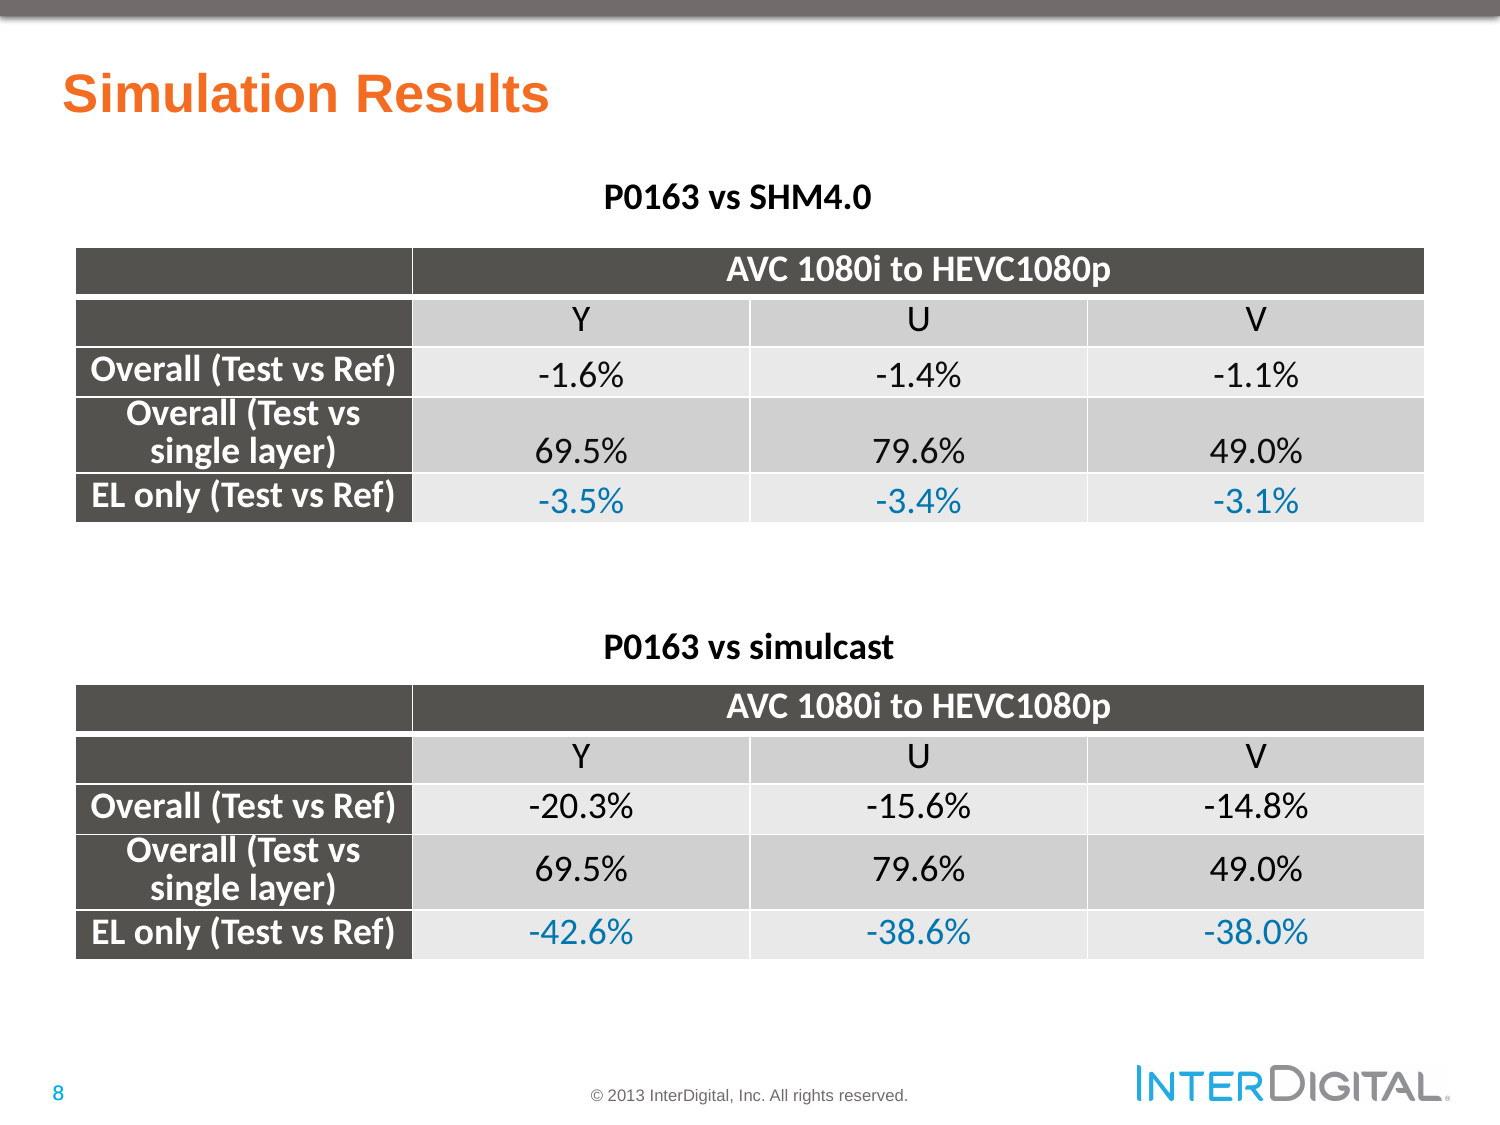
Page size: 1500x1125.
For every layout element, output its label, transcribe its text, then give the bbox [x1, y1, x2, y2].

title Simulation Results [48, 45, 1438, 138]
table_cell Overall (Test vs single layer) [76, 398, 412, 472]
table_cell -38.6% [751, 911, 1087, 959]
table_header AVC 1080i to HEVC1080p [413, 685, 1424, 731]
text_box P0163 vs simulcast [588, 614, 910, 675]
table_cell Y [413, 300, 749, 346]
table_cell -1.6% [413, 348, 749, 396]
table_cell U [751, 300, 1087, 346]
table_cell -3.5% [413, 474, 749, 522]
table_cell V [1088, 737, 1424, 783]
table_cell -1.4% [751, 348, 1087, 396]
table_cell Overall (Test vs single layer) [76, 835, 412, 909]
table_cell 49.0% [1088, 835, 1424, 909]
table_cell -14.8% [1088, 785, 1424, 834]
table_cell -3.1% [1088, 474, 1424, 522]
table_cell 49.0% [1088, 398, 1424, 472]
table_cell V [1088, 300, 1424, 346]
table_cell -15.6% [751, 785, 1087, 834]
table_cell -42.6% [413, 911, 749, 959]
table_cell -38.0% [1088, 911, 1424, 959]
table_cell EL only (Test vs Ref) [76, 474, 412, 522]
table_cell 79.6% [751, 835, 1087, 909]
table_cell 79.6% [751, 398, 1087, 472]
table_cell -1.1% [1088, 348, 1424, 396]
table_header AVC 1080i to HEVC1080p [413, 248, 1424, 294]
table_cell -20.3% [413, 785, 749, 834]
table_cell Overall (Test vs Ref) [76, 785, 412, 834]
table_cell -3.4% [751, 474, 1087, 522]
table_cell EL only (Test vs Ref) [76, 911, 412, 959]
table_header [76, 685, 412, 731]
table_cell 69.5% [413, 398, 749, 472]
table_cell [76, 737, 412, 783]
table_header [76, 248, 412, 294]
table_cell [76, 300, 412, 346]
picture [1137, 1065, 1450, 1101]
table_cell 69.5% [413, 835, 749, 909]
table_cell U [751, 737, 1087, 783]
table_cell Y [413, 737, 749, 783]
table_cell Overall (Test vs Ref) [76, 348, 412, 396]
text_box P0163 vs SHM4.0 [588, 164, 887, 225]
